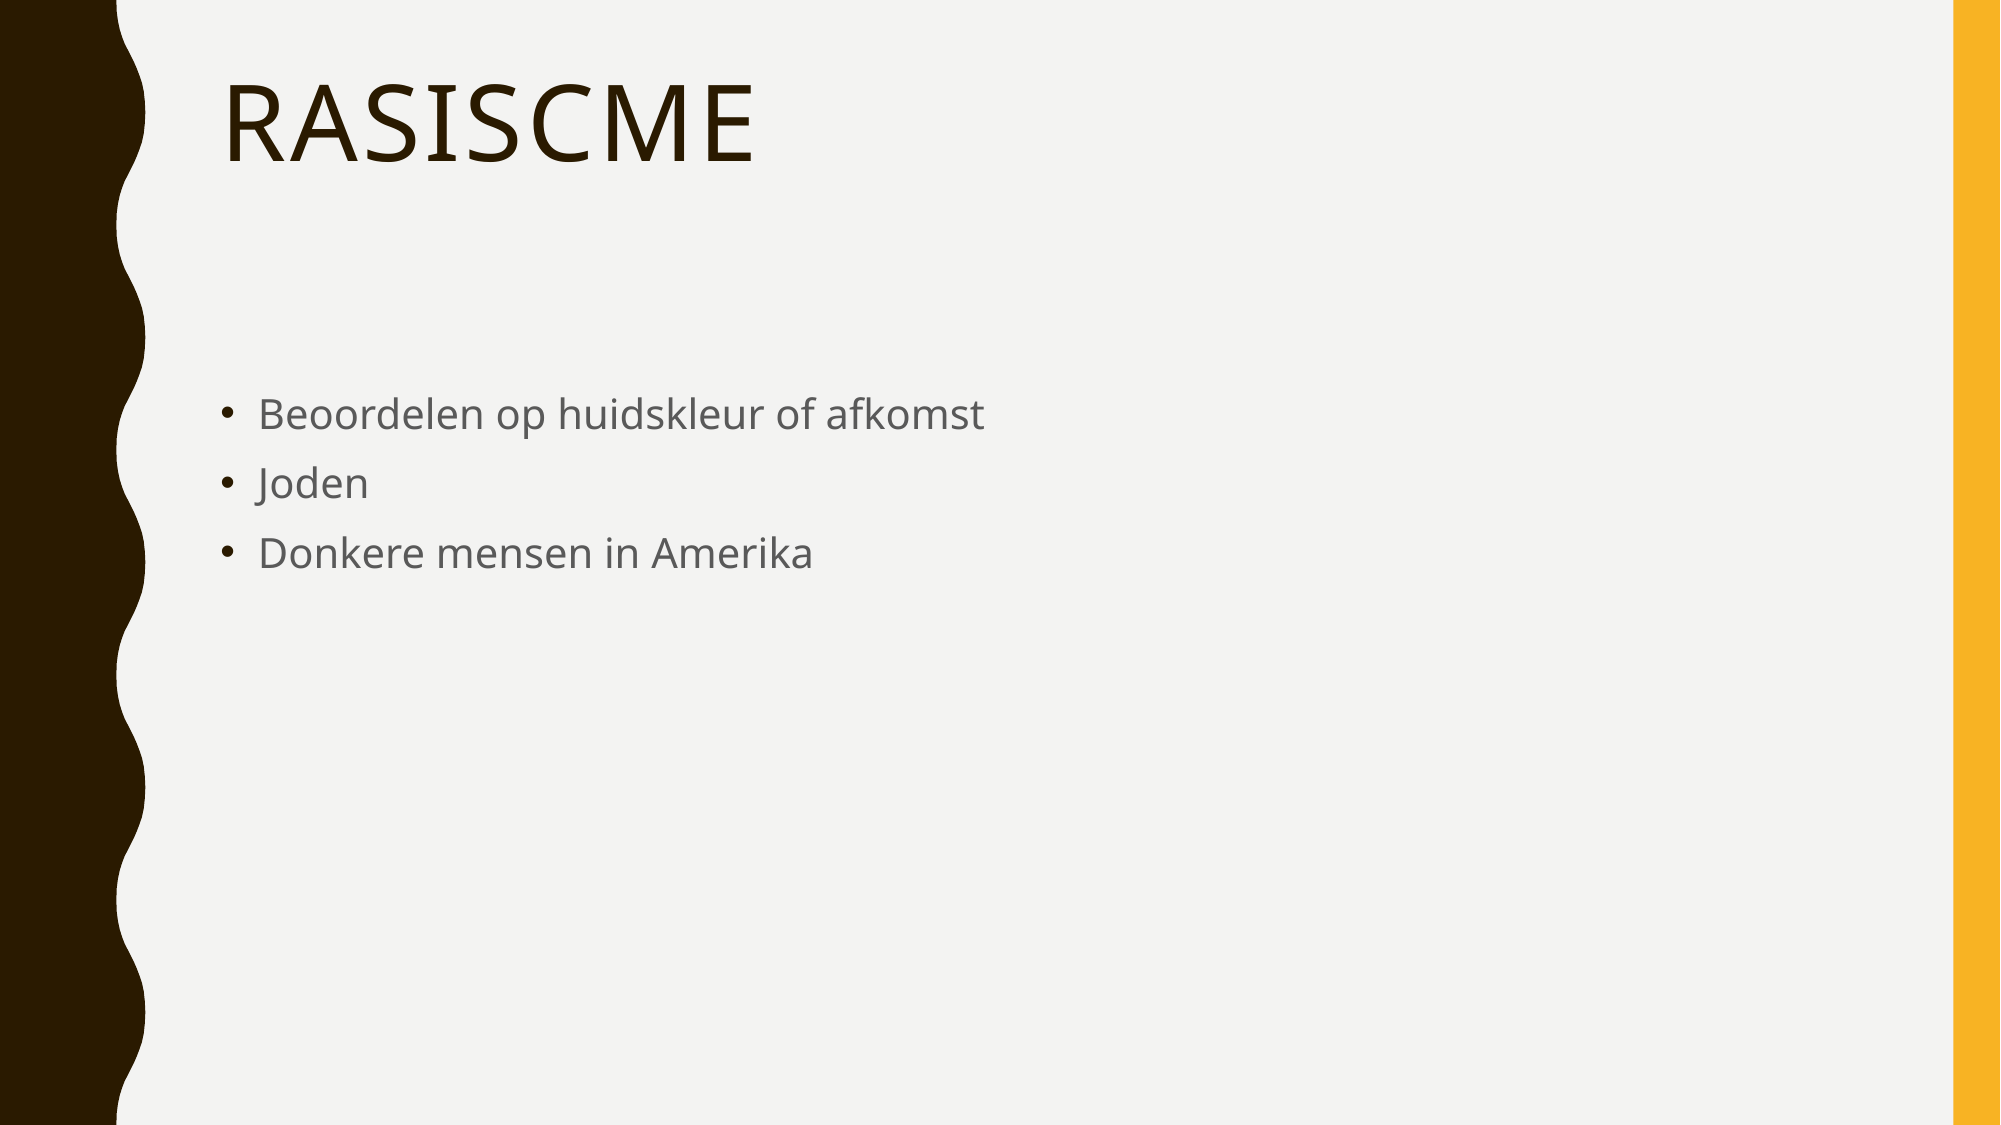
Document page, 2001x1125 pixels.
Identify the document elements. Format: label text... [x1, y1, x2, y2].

list Beoordelen op huidskleur of afkomst Joden Donkere mensen in Amerika [205, 375, 1875, 965]
title Rasiscme [205, 62, 1875, 308]
